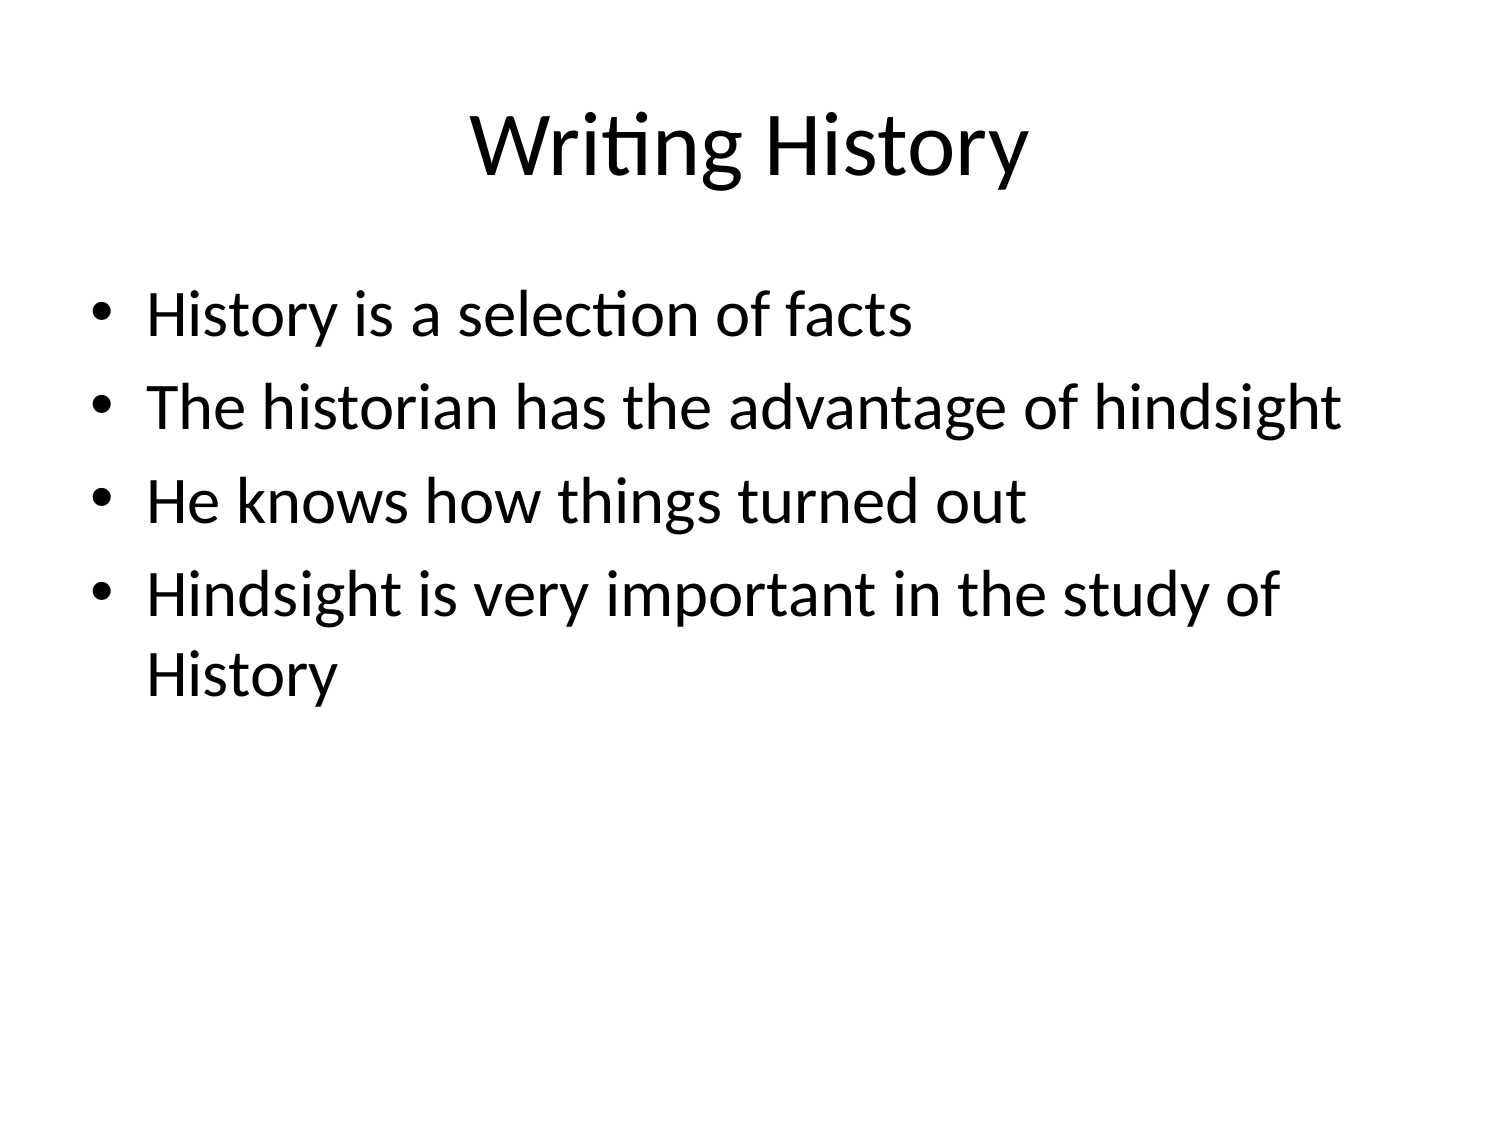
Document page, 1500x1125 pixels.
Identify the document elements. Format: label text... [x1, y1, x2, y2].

list History is a selection of facts The historian has the advantage of hindsight He knows how things turned out Hindsight is very important in the study of History [75, 262, 1425, 1005]
title Writing History [75, 45, 1425, 233]
